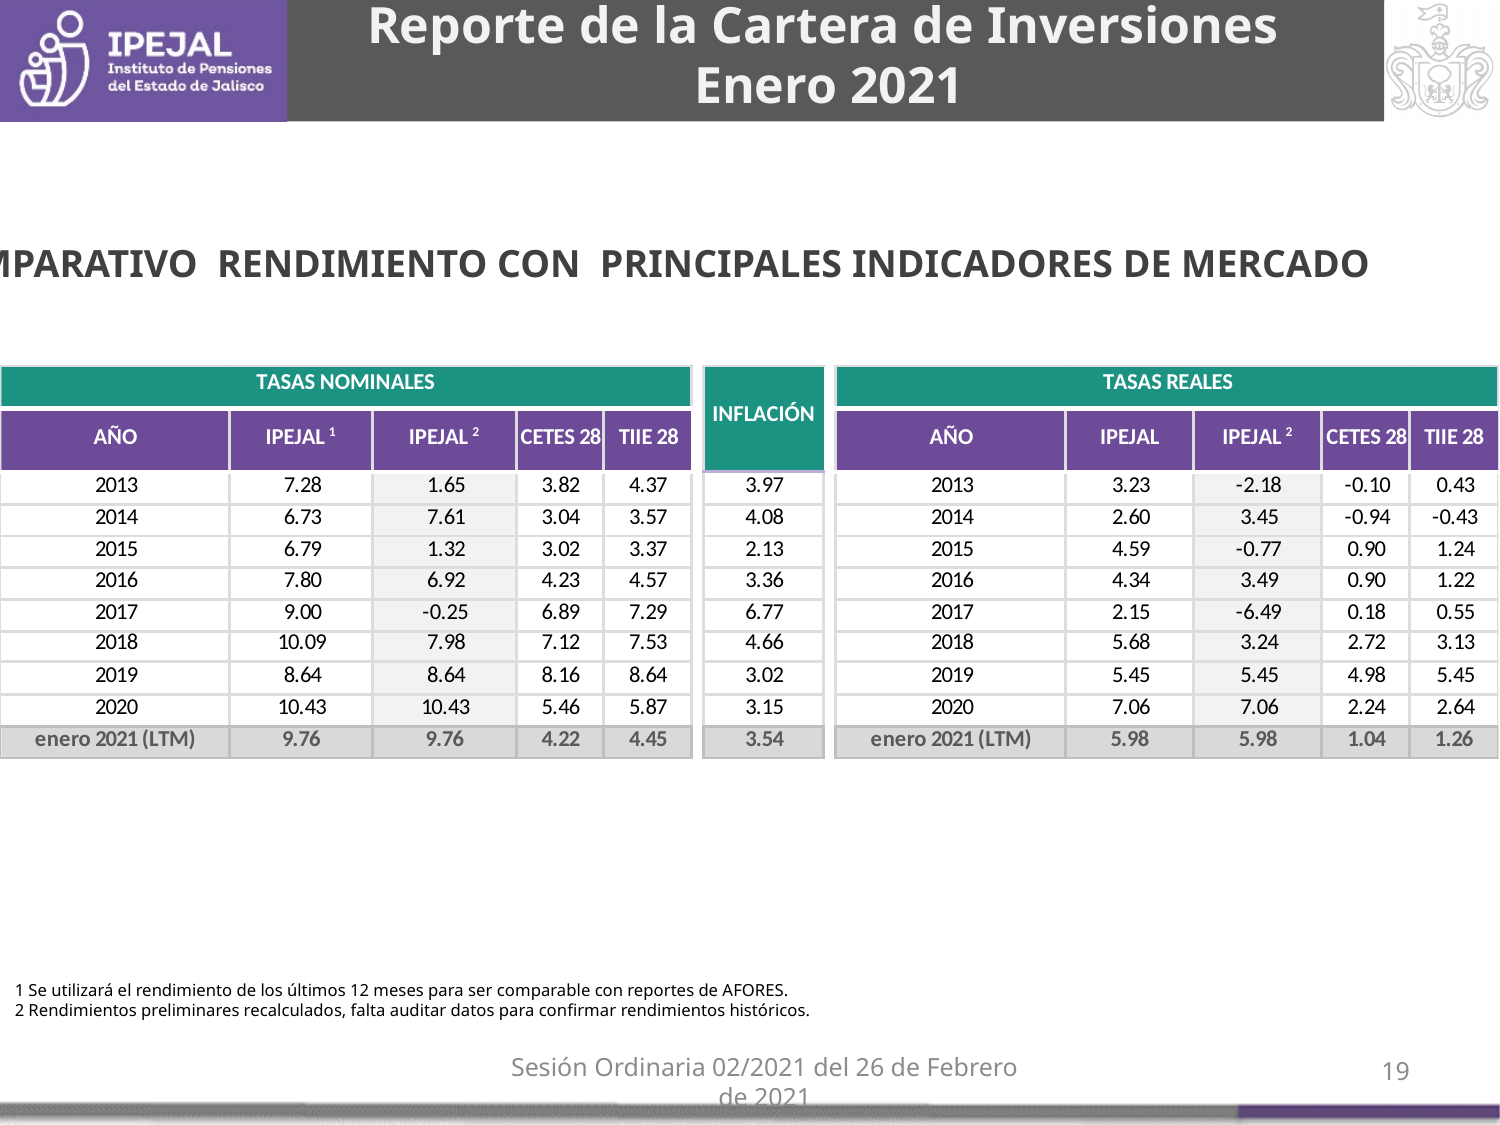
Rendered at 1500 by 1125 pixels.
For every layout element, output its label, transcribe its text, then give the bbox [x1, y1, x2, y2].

picture [0, 0, 274, 122]
slide_number 18 [1074, 1042, 1425, 1103]
picture [0, 1096, 1500, 1125]
picture [0, 365, 1500, 760]
text_box 1 Se utilizará el rendimiento de los últimos 12 meses para ser comparable con reportes de AFORES. 2 Rendimientos preliminares recalculados, falta auditar datos para confirmar rendimientos históricos. [0, 972, 1164, 1027]
text_box Reporte de la Cartera de Inversiones Enero 2021 [274, 0, 1384, 125]
text_box COMPARATIVO RENDIMIENTO CON PRINCIPALES INDICADORES DE MERCADO [0, 232, 1386, 293]
text_box Sesión Ordinaria 02/2021 del 26 de Febrero de 2021 [483, 1051, 1046, 1112]
